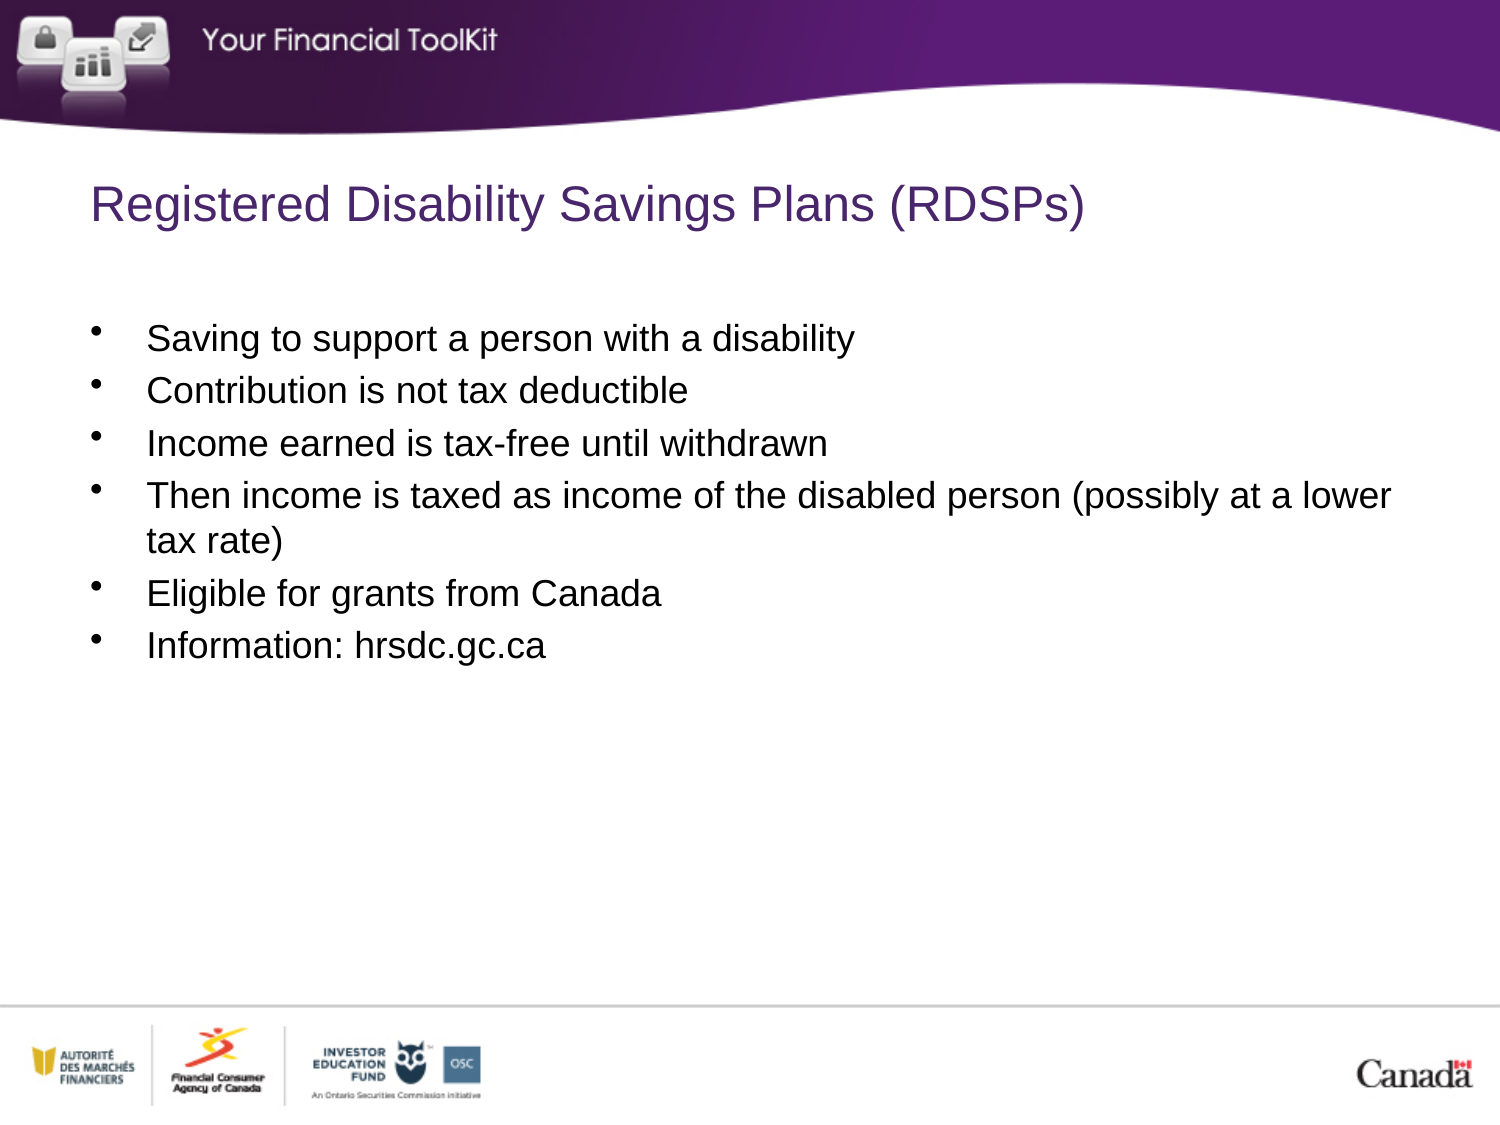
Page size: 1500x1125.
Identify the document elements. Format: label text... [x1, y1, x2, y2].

list Saving to support a person with a disability Contribution is not tax deductible Income earned is tax-free until withdrawn Then income is taxed as income of the disabled person (possibly at a lower tax rate) Eligible for grants from Canada Information: hrsdc.gc.ca [75, 305, 1425, 968]
picture [0, 0, 1500, 1125]
title Registered Disability Savings Plans (RDSPs) [75, 164, 1211, 305]
